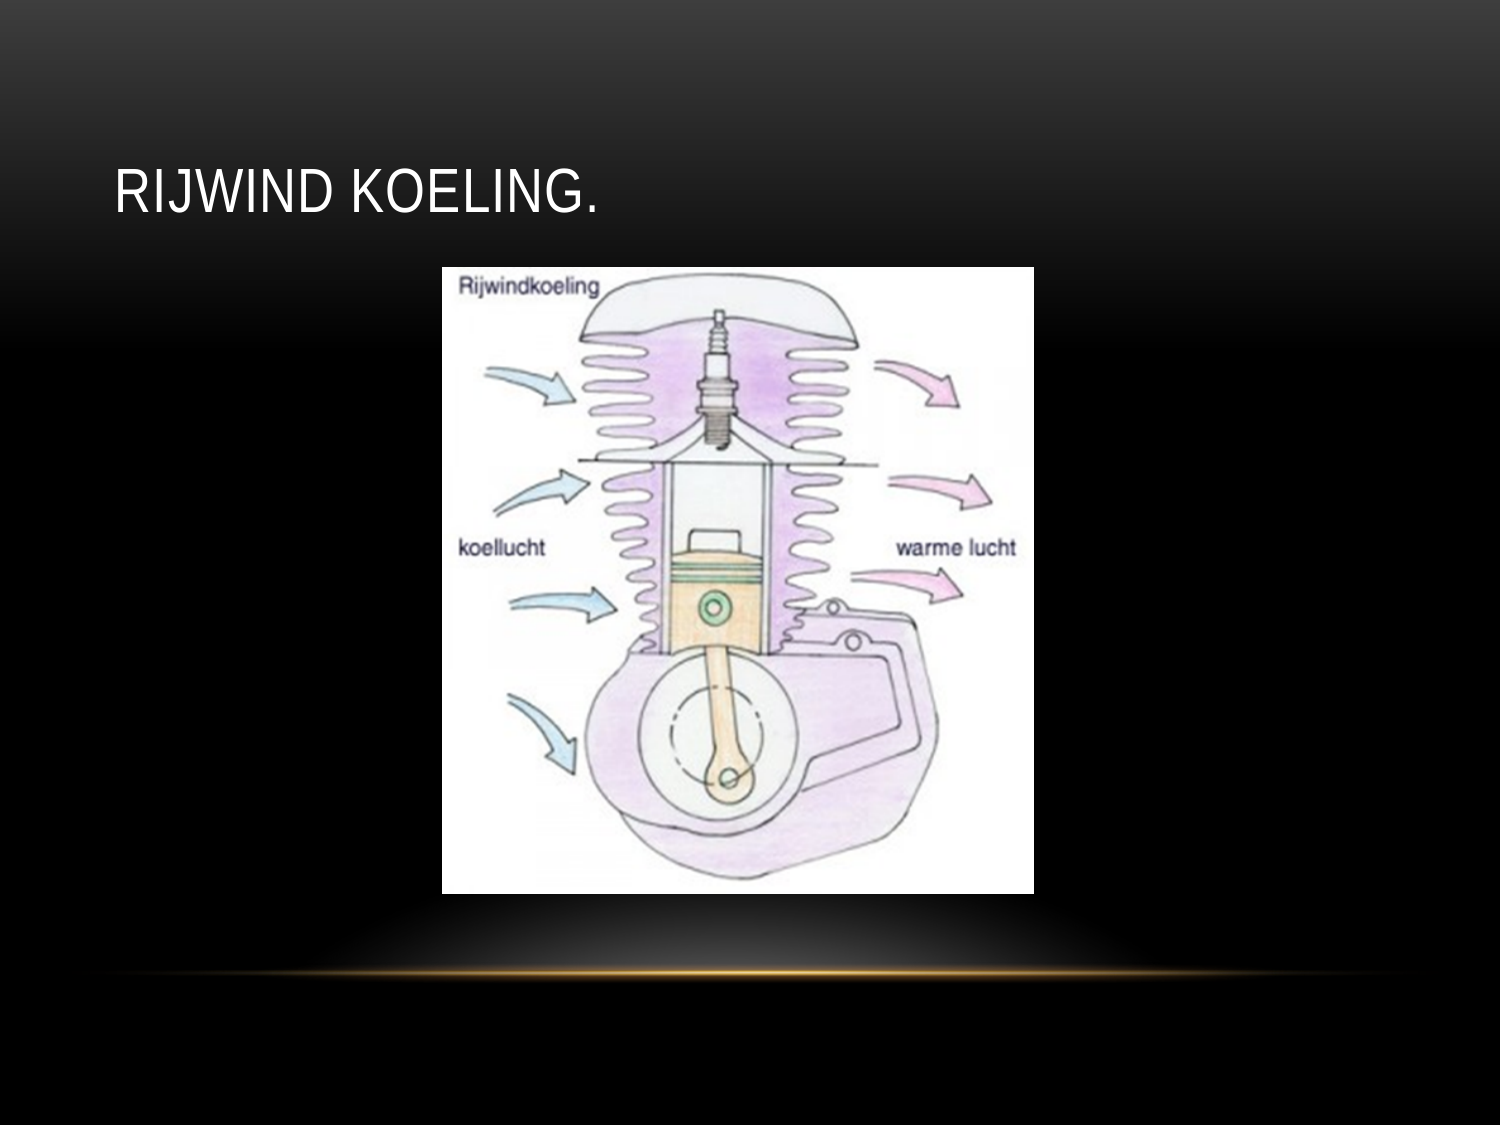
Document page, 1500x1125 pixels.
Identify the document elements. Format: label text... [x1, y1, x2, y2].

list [442, 266, 1034, 894]
title Rijwind koeling. [99, 45, 1400, 233]
picture [0, 0, 1500, 1125]
